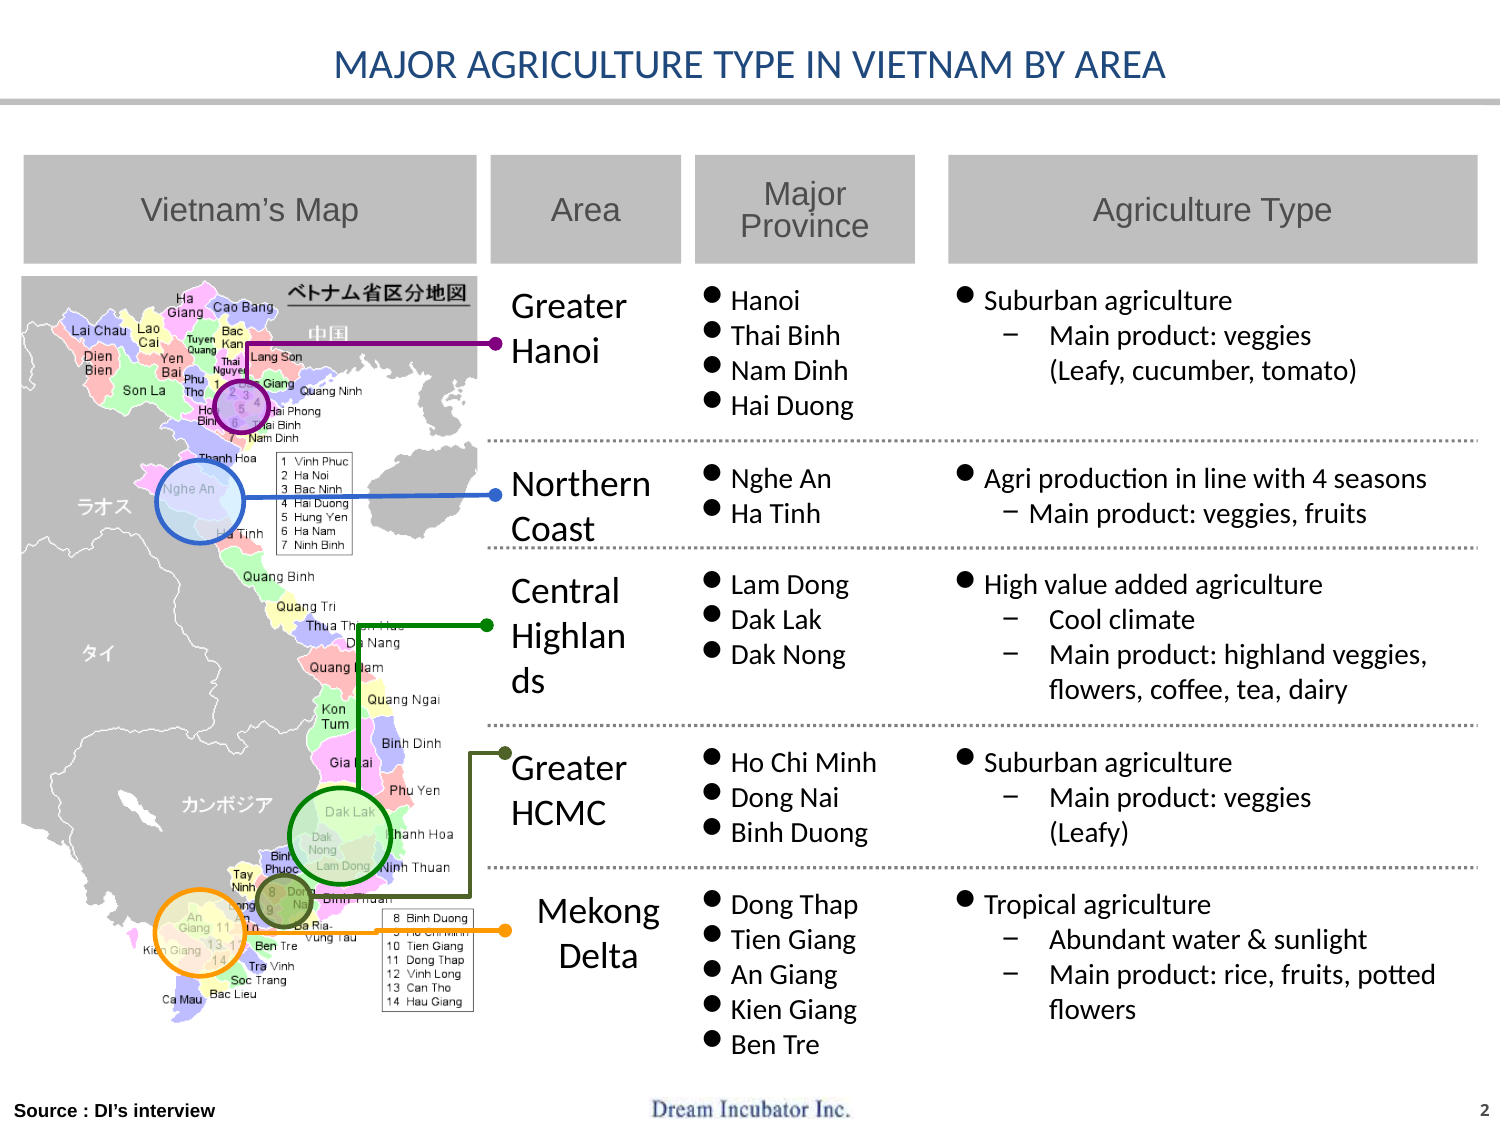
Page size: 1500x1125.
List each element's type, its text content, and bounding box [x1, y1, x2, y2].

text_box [21, 154, 1478, 1069]
picture [649, 1097, 854, 1119]
title MAJOR AGRICULTURE TYPE IN VIETNAM BY AREA [69, 28, 1431, 94]
text_box Source : DI’s interview [8, 1097, 399, 1125]
